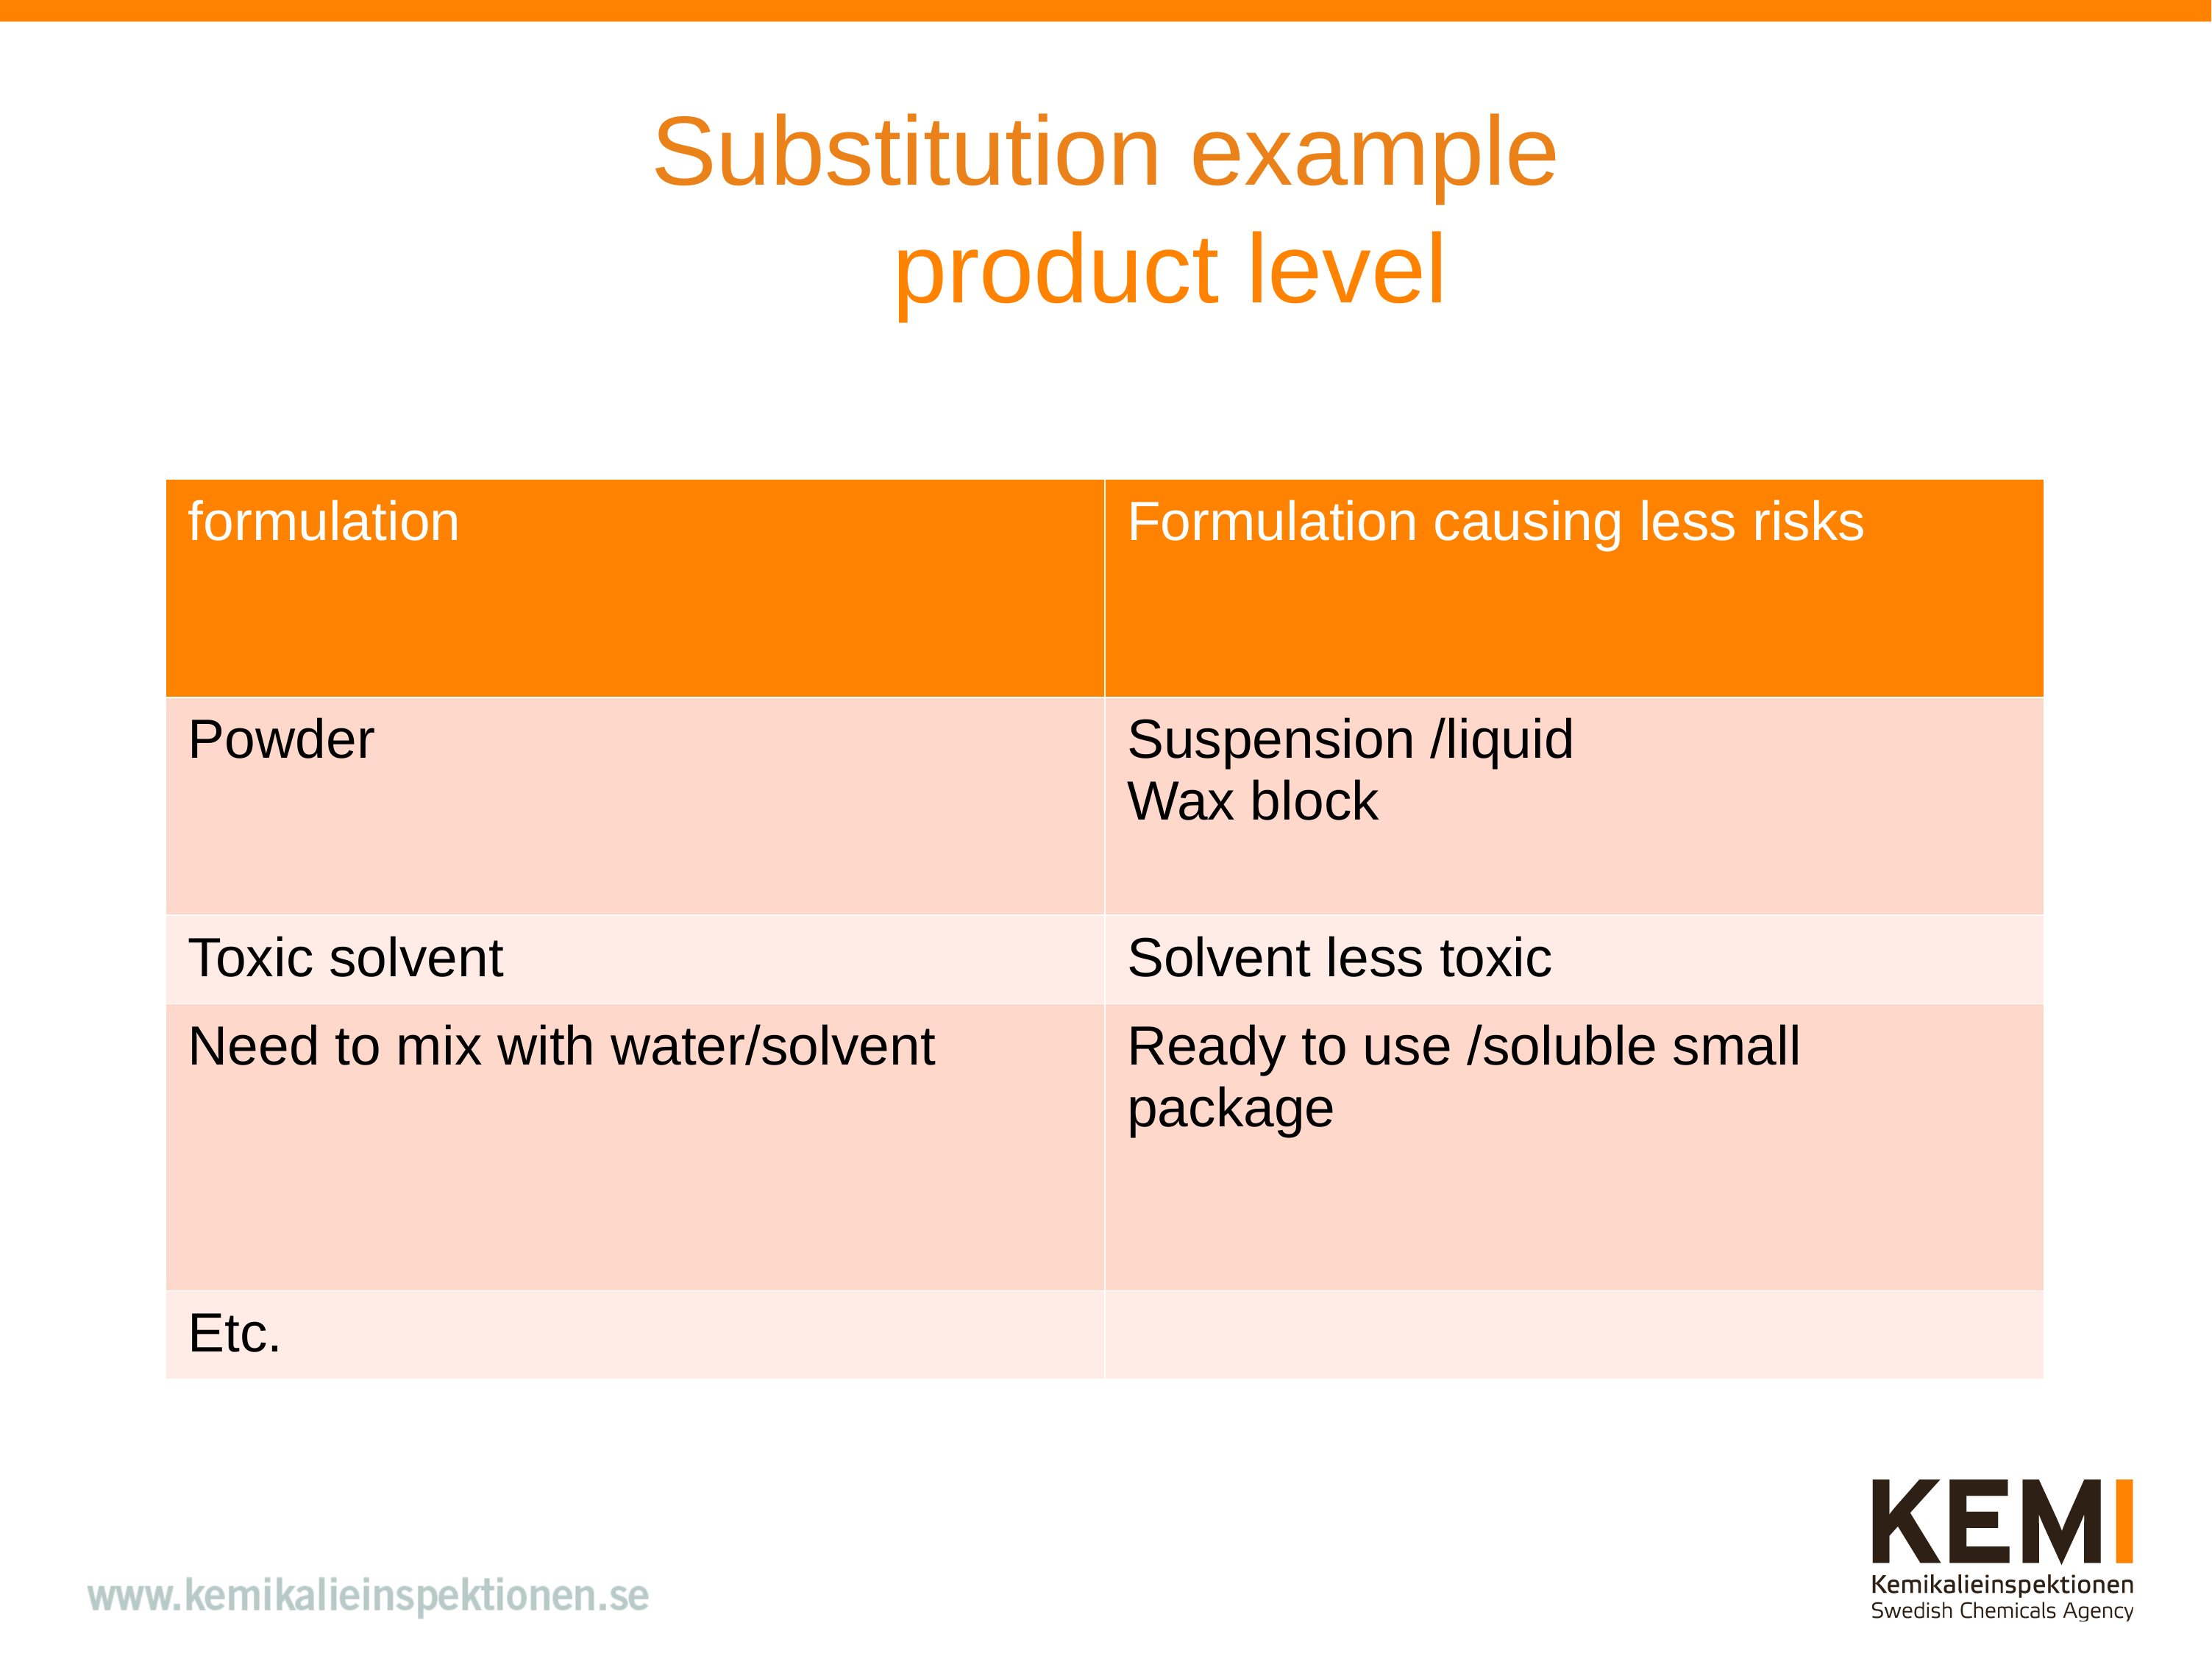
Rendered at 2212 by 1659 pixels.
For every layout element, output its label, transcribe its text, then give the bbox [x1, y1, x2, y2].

table_header formulation [166, 480, 1104, 697]
table_cell Ready to use /soluble small package [1106, 1004, 2044, 1290]
table_cell Suspension /liquid Wax block [1106, 698, 2044, 914]
picture [87, 1573, 652, 1621]
table_cell Etc. [166, 1291, 1104, 1379]
table_cell Need to mix with water/solvent [166, 1004, 1104, 1290]
table_cell Solvent less toxic [1106, 916, 2044, 1003]
title Substitution example product level [110, 66, 2101, 344]
table_cell [1106, 1291, 2044, 1379]
picture [1872, 1479, 2133, 1621]
table_cell Toxic solvent [166, 916, 1104, 1003]
table_cell Powder [166, 698, 1104, 914]
table_header Formulation causing less risks [1106, 480, 2044, 697]
